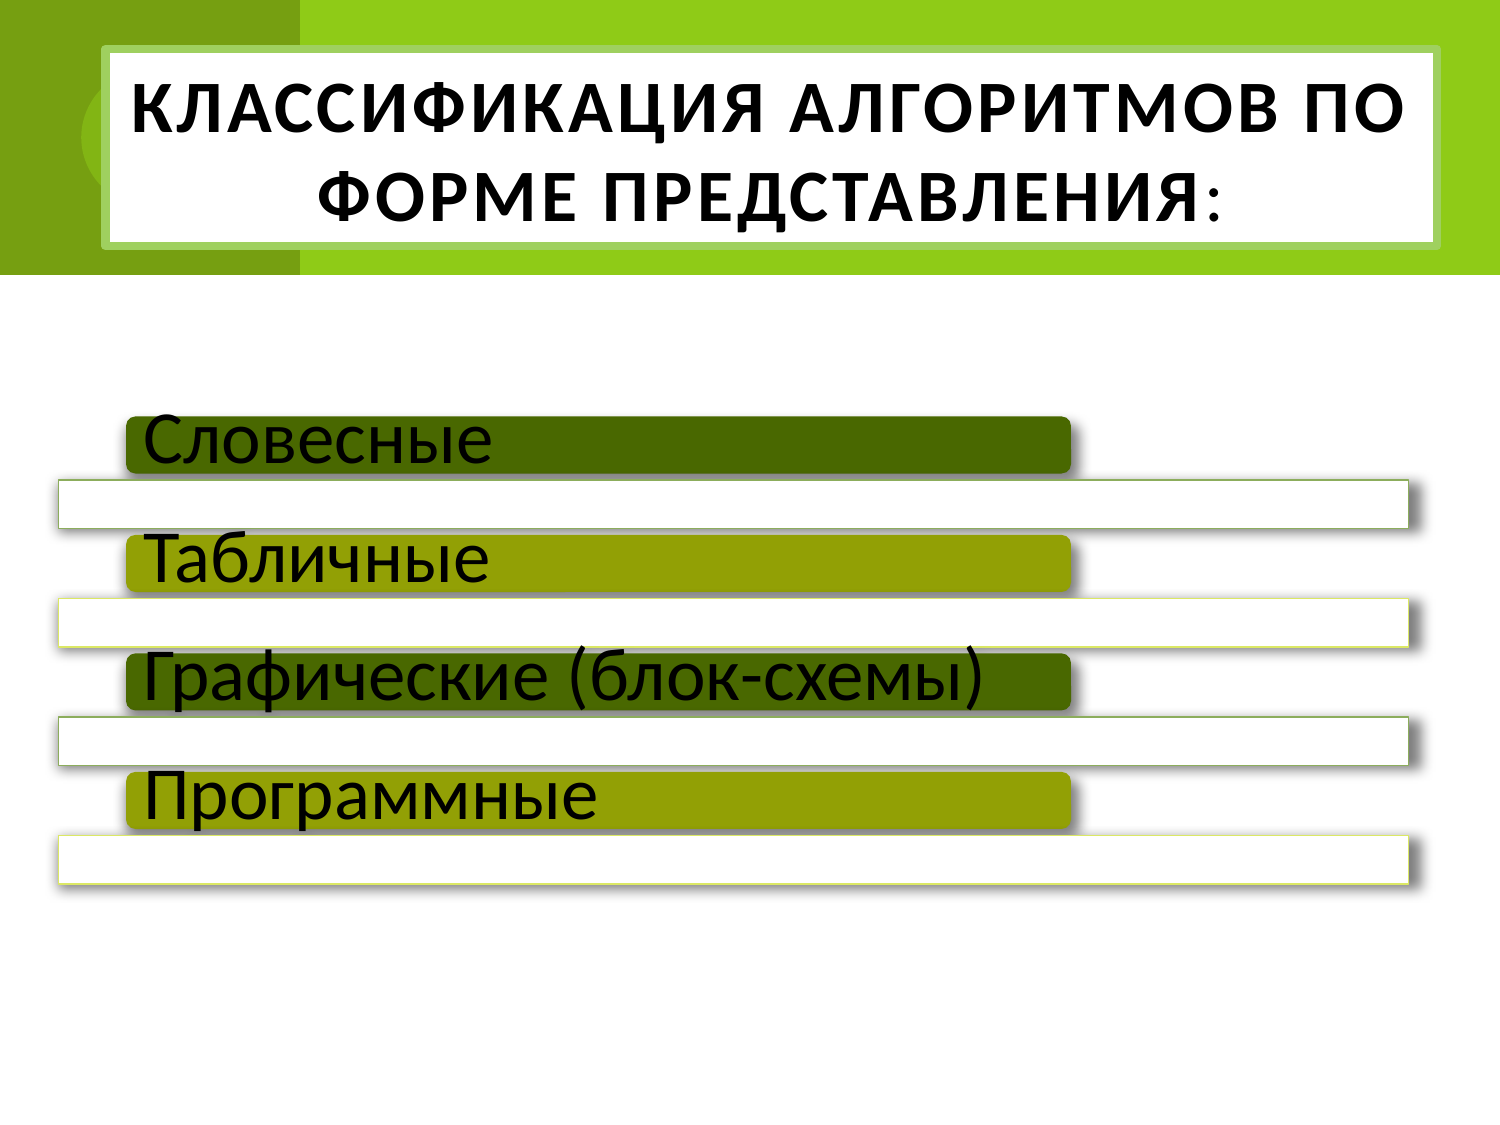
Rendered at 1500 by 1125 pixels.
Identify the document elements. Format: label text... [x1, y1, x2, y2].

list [58, 409, 1409, 885]
title Классификация алгоритмов по форме представления: [101, 45, 1441, 250]
